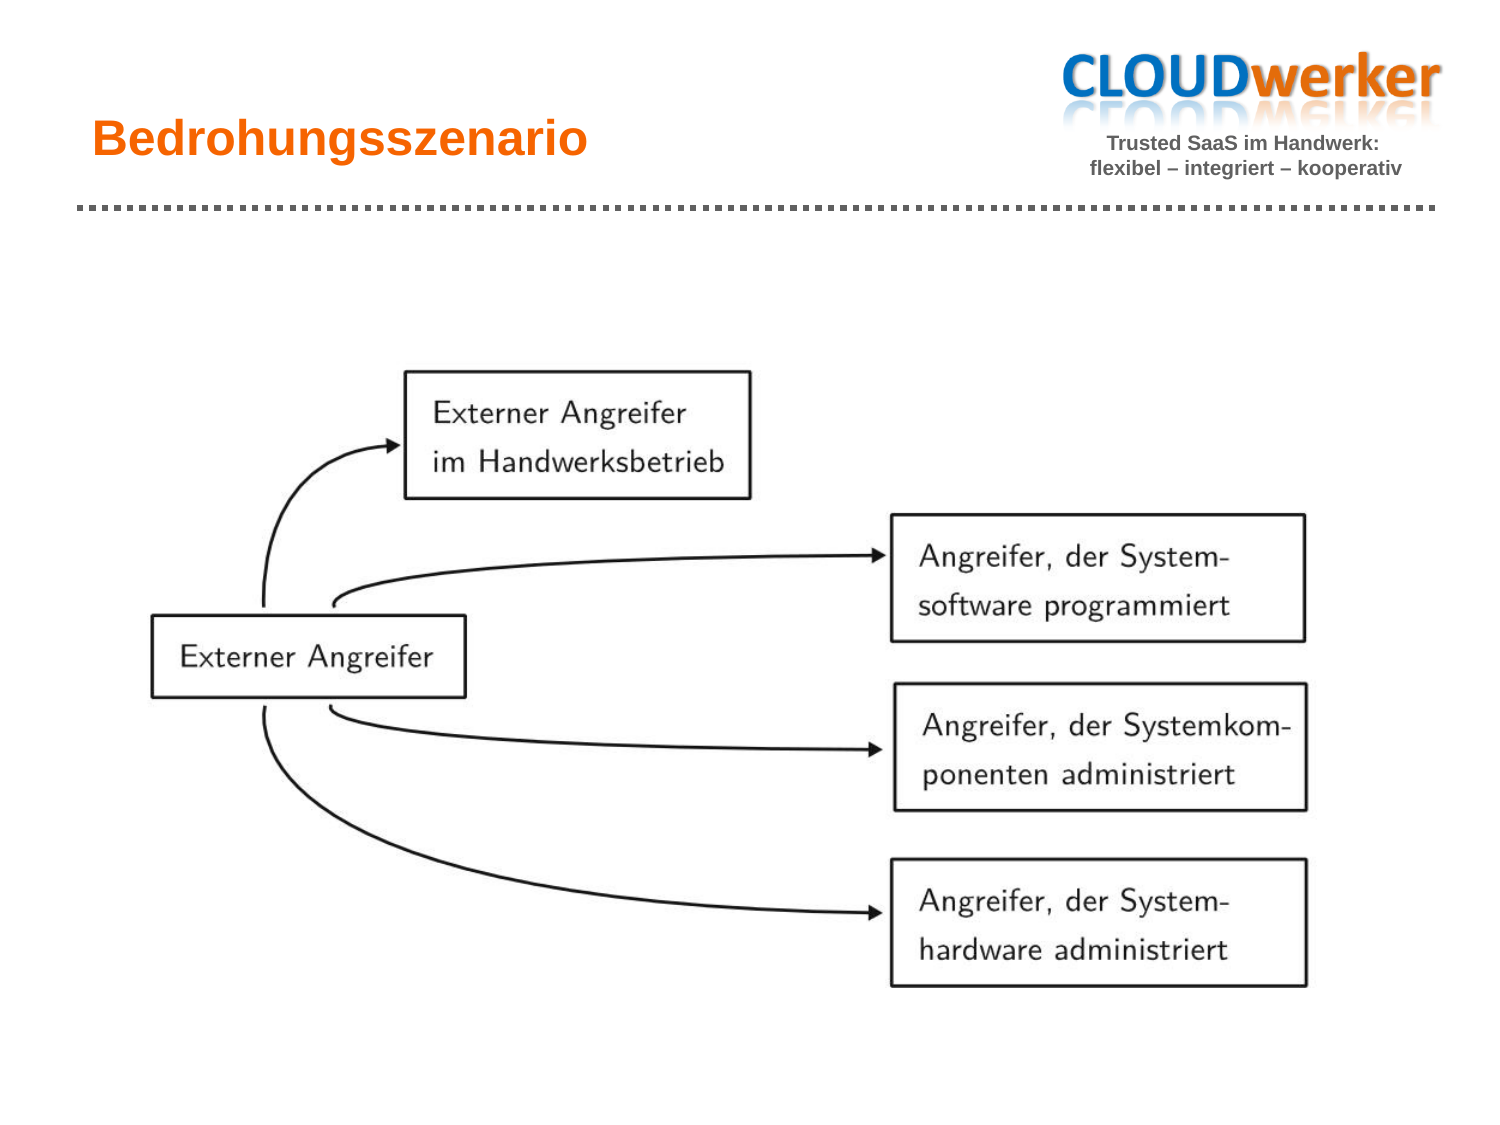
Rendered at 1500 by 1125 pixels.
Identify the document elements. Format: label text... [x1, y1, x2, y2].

title Bedrohungsszenario [76, 18, 1011, 173]
picture [1057, 47, 1447, 147]
picture [147, 361, 1318, 988]
